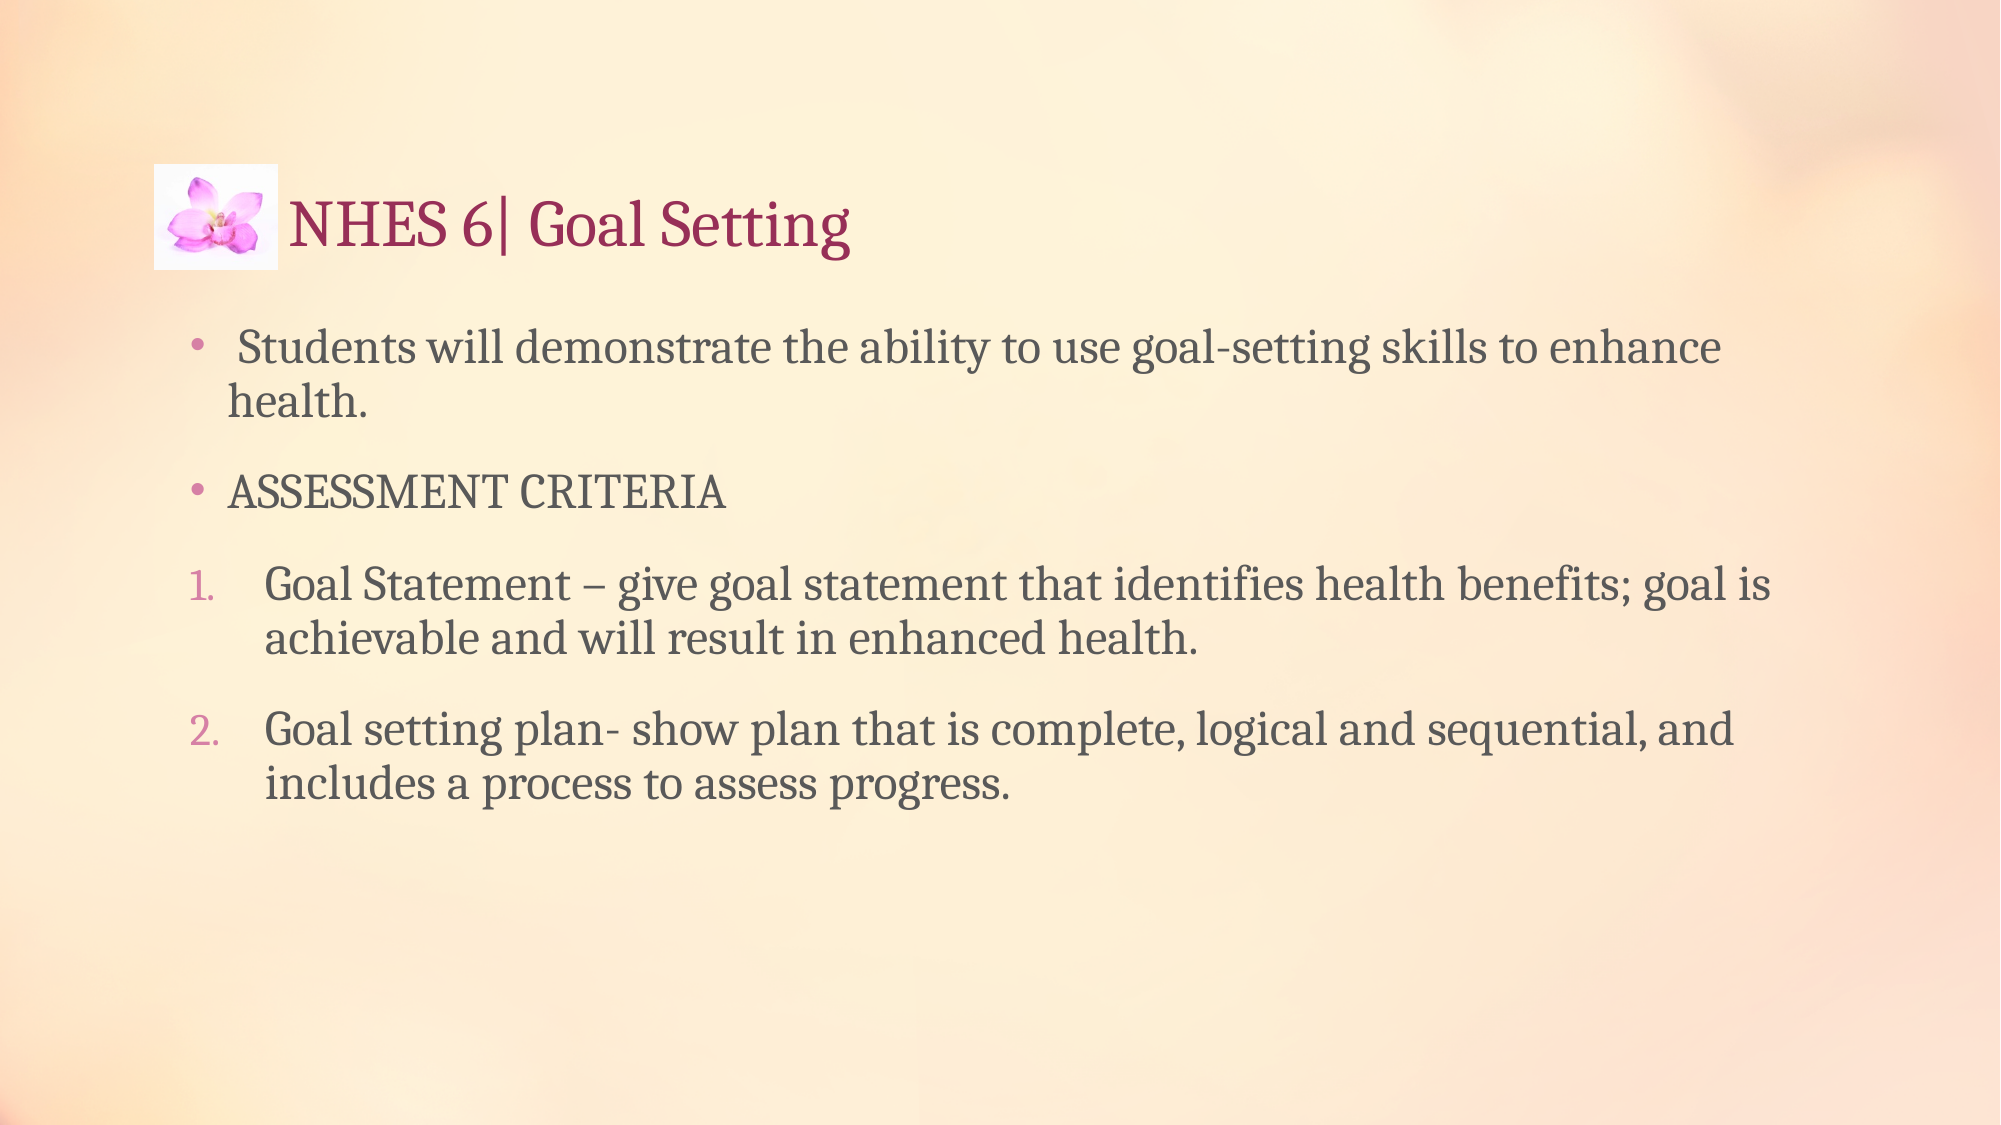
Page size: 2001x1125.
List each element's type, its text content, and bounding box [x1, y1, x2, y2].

title NHES 6| Goal Setting [174, 75, 1825, 271]
list Students will demonstrate the ability to use goal-setting skills to enhance health. ASSESSMENT CRITERIA Goal Statement – give goal statement that identifies health benefits; goal is achievable and will result in enhanced health. Goal setting plan- show plan that is complete, logical and sequential, and includes a process to assess progress. [174, 312, 1825, 1013]
picture [0, 0, 2001, 1125]
